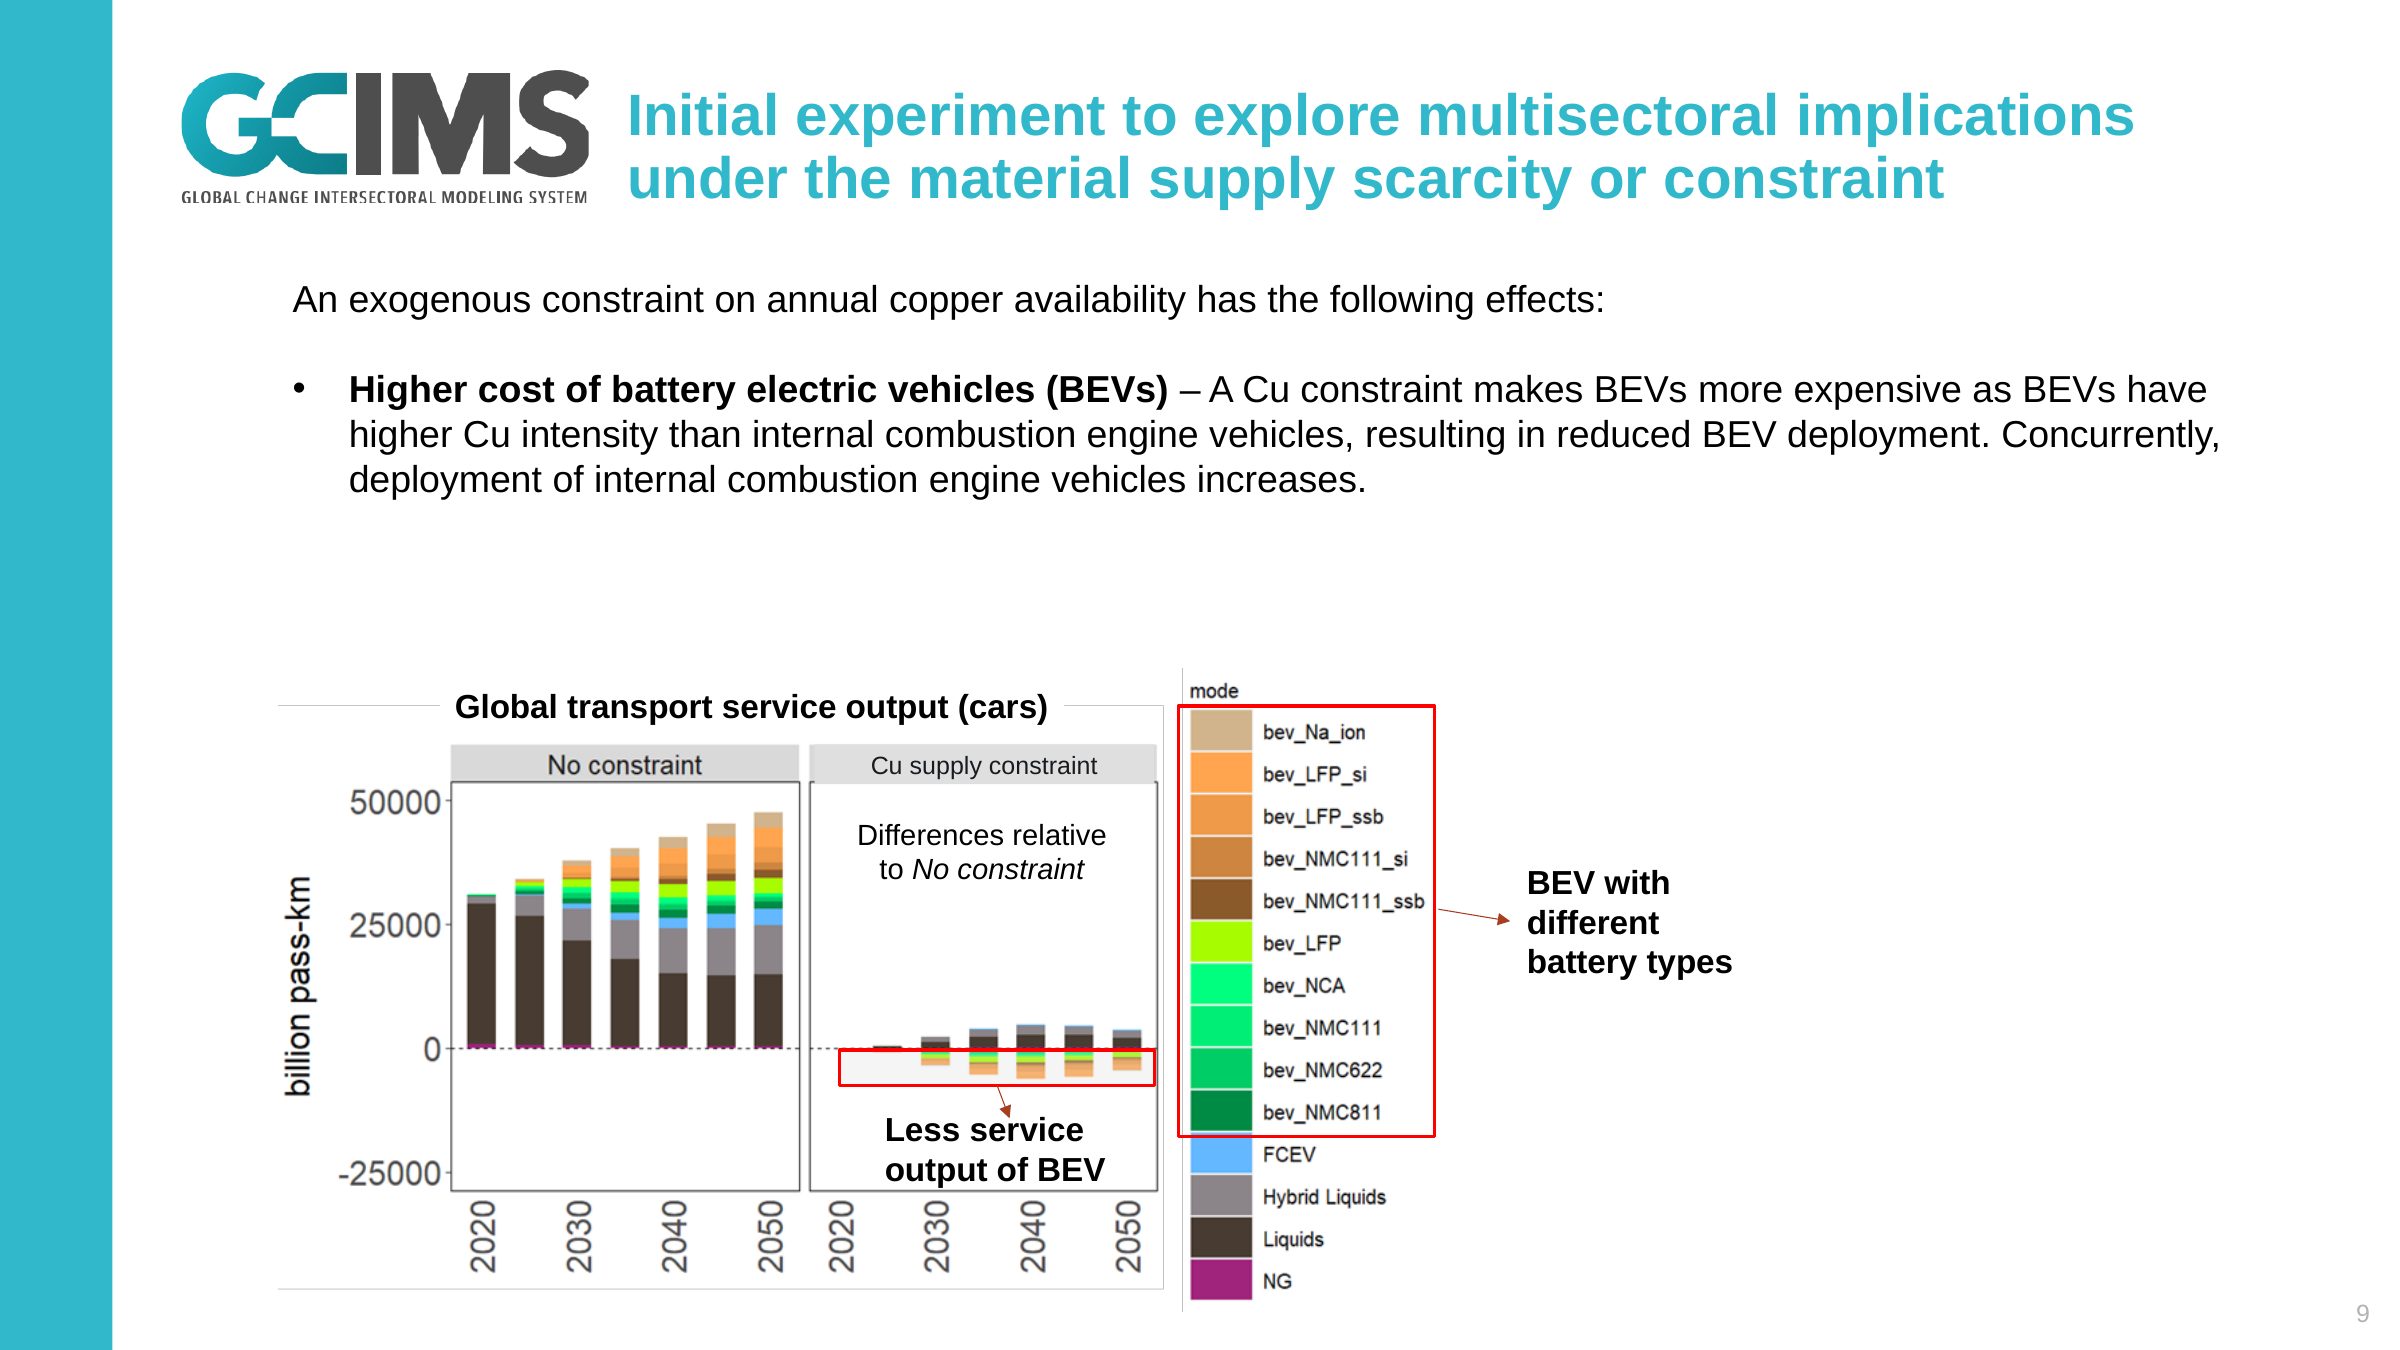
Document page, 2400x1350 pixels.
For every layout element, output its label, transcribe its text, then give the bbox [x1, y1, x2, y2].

slide_number 9 [2295, 1275, 2370, 1350]
title Initial experiment to explore multisectoral implications under the material supply scarcity or constraint [627, 13, 2287, 219]
text_box BEV with different battery types [1511, 853, 1767, 989]
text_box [277, 667, 1436, 1313]
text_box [997, 1085, 1010, 1119]
text_box An exogenous constraint on annual copper availability has the following effects: Higher cost of battery electric vehicles (BEVs) – A Cu constraint makes BEVs more expensive as BEVs have higher Cu intensity than internal combustion engine vehicles, resulting in reduced BEV deployment. Concurrently, deployment of internal combustion engine vehicles increases. [277, 267, 2272, 508]
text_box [1438, 909, 1511, 922]
